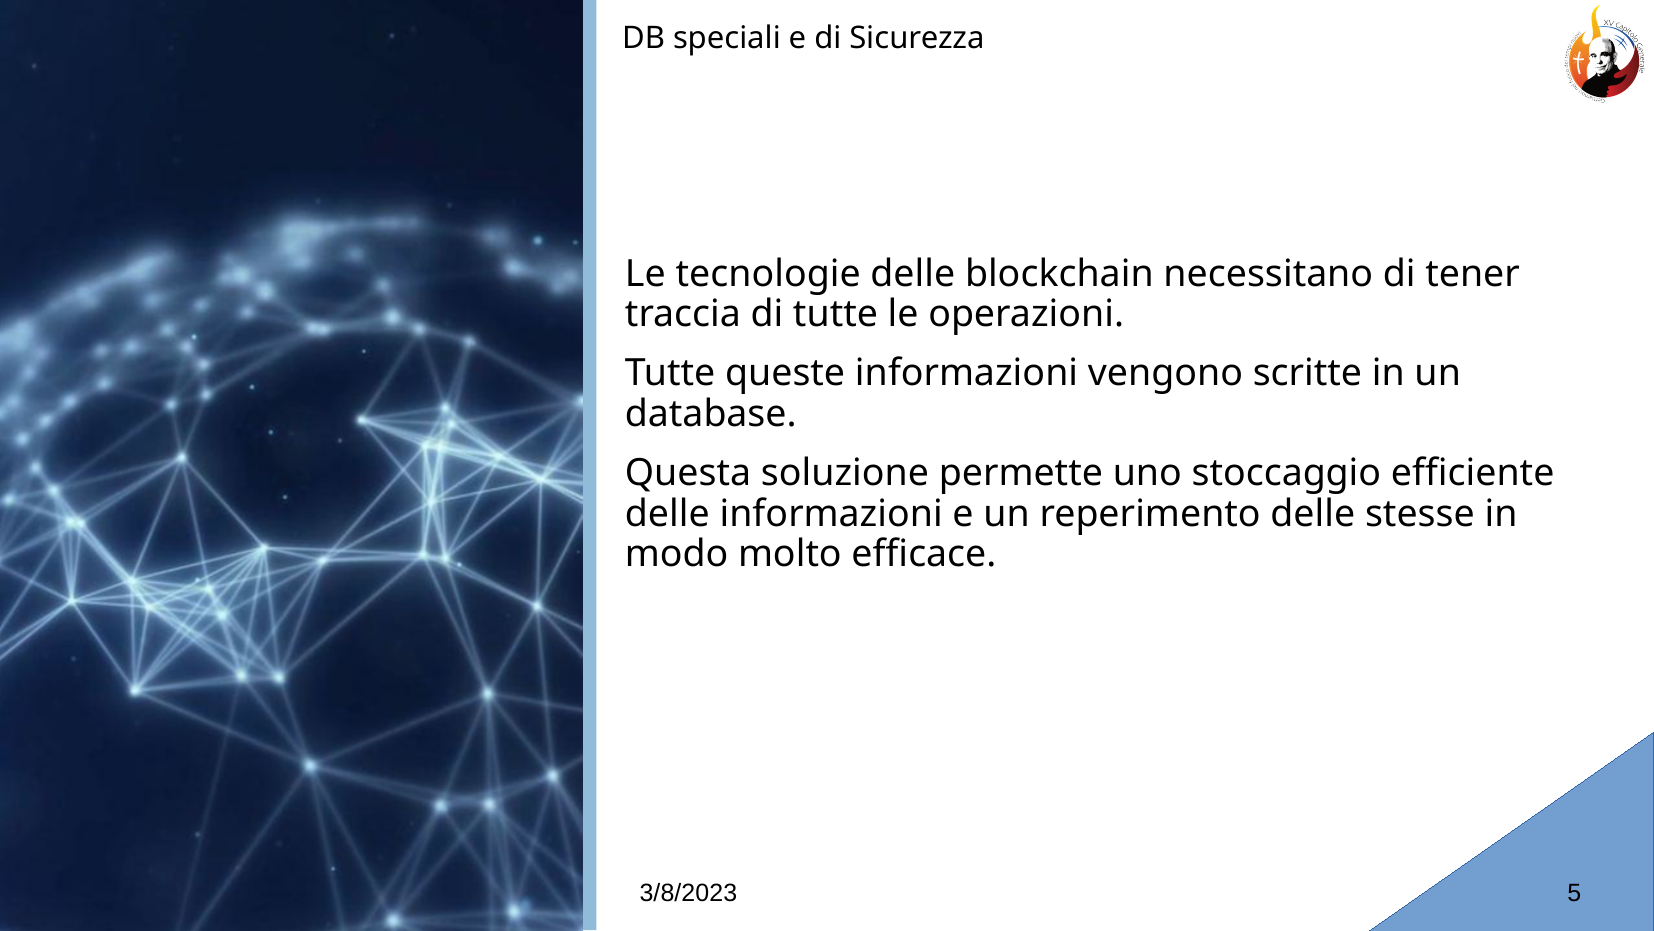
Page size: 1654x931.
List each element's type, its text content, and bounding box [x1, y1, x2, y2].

list Le tecnologie delle blockchain necessitano di tener traccia di tutte le operazioni. Tutte queste informazioni vengono scritte in un database. Questa soluzione permette uno stoccaggio efficiente delle informazioni e un reperimento delle stesse in modo molto efficace. [624, 253, 1621, 771]
picture [0, 0, 583, 931]
text_box DB speciali e di Sicurezza [607, 9, 1340, 63]
picture [1563, 4, 1646, 103]
